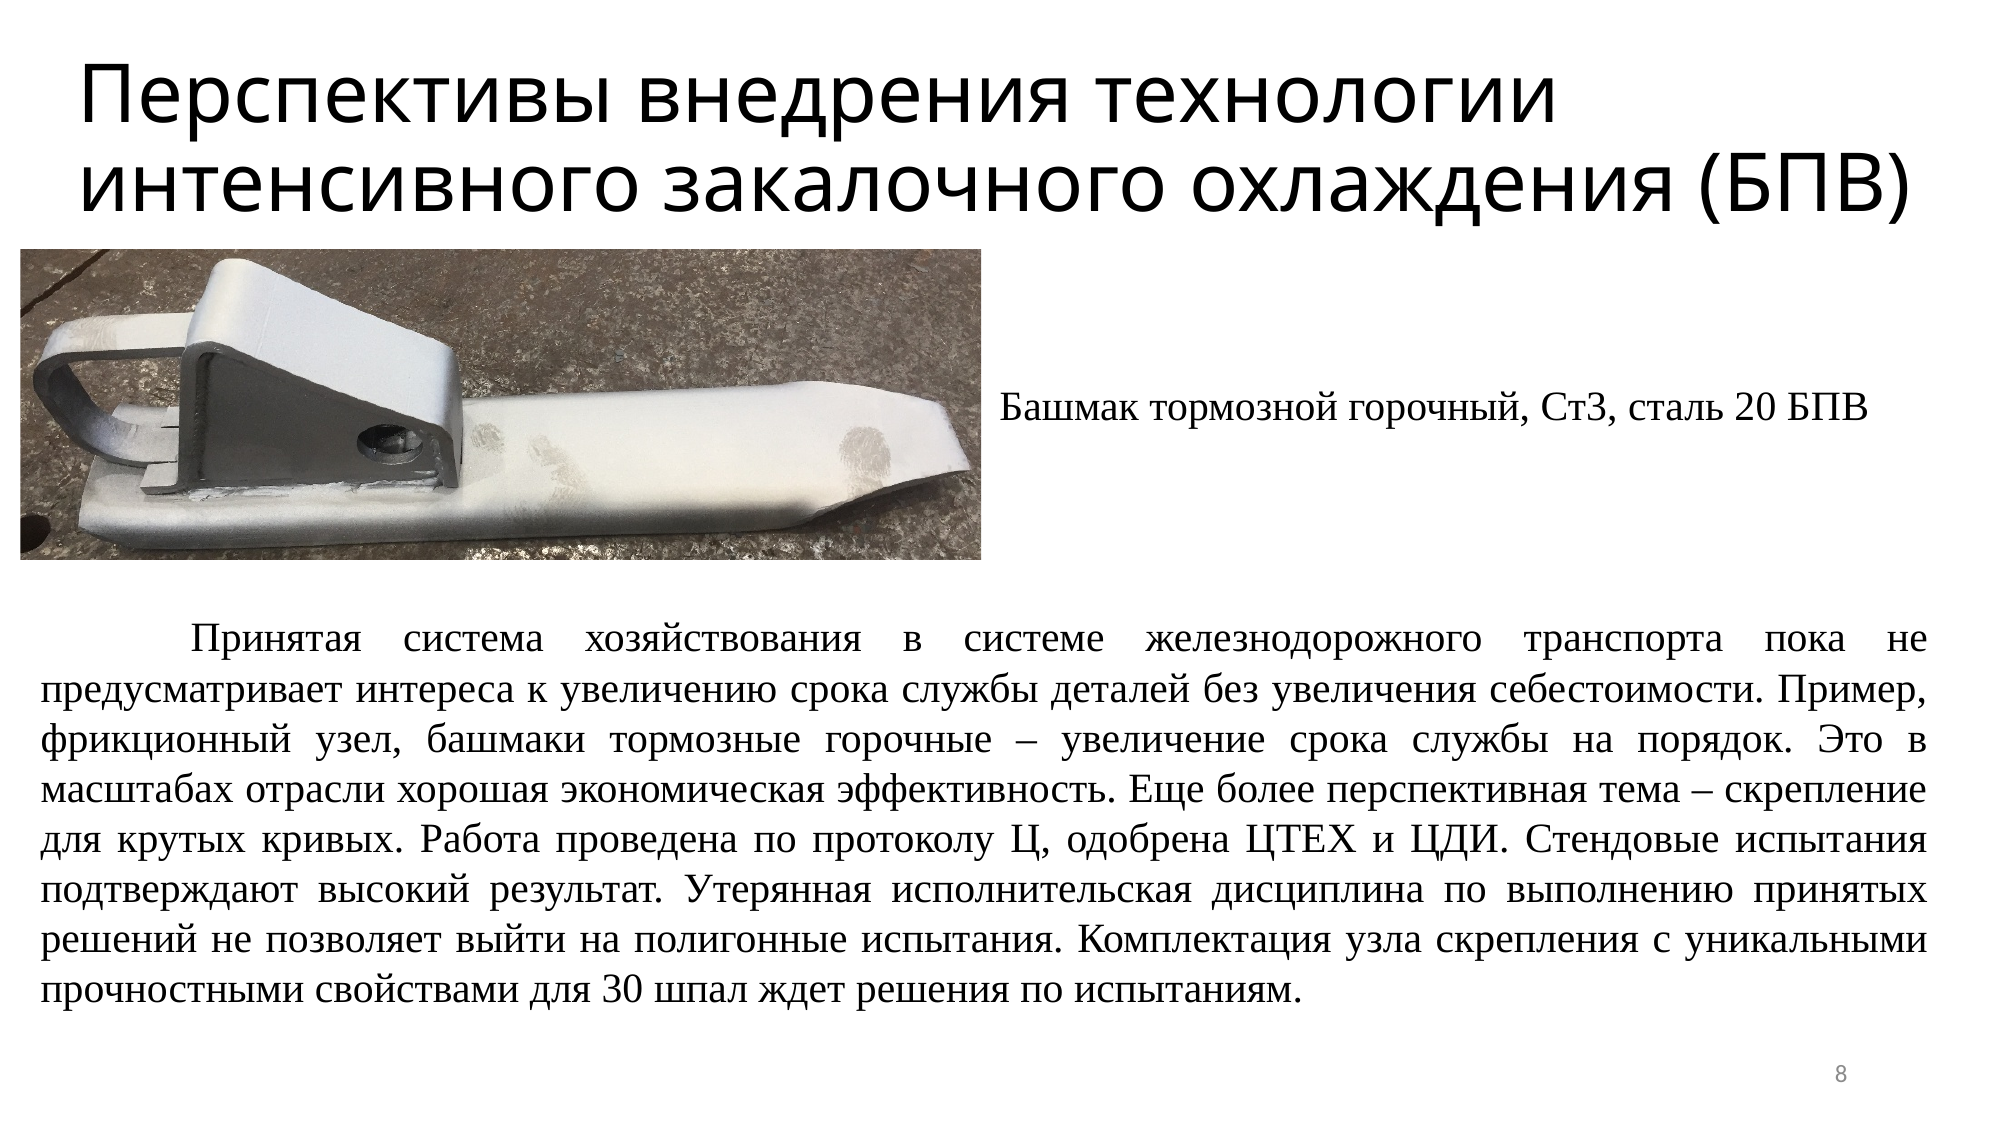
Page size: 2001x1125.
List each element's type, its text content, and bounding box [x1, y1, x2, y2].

text_box Башмак тормозной горочный, Ст3, сталь 20 БПВ [984, 371, 1938, 437]
title Перспективы внедрения технологии интенсивного закалочного охлаждения (БПВ) [62, 31, 1938, 250]
text_box Принятая система хозяйствования в системе железнодорожного транспорта пока не предусматривает интереса к увеличению срока службы деталей без увеличения себестоимости. Пример, фрикционный узел, башмаки тормозные горочные – увеличение срока службы на порядок. Это в масштабах отрасли хорошая экономическая эффективность. Еще более перспективная тема – скрепление для крутых кривых. Работа проведена по протоколу Ц, одобрена ЦТЕХ и ЦДИ. Стендовые испытания подтверждают высокий результат. Утерянная исполнительская дисциплина по выполнению принятых решений не позволяет выйти на полигонные испытания. Комплектация узла скрепления с уникальными прочностными свойствами для 30 шпал ждет решения по испытаниям. [25, 593, 1944, 1019]
slide_number 8 [1412, 1042, 1863, 1103]
picture [20, 249, 982, 560]
